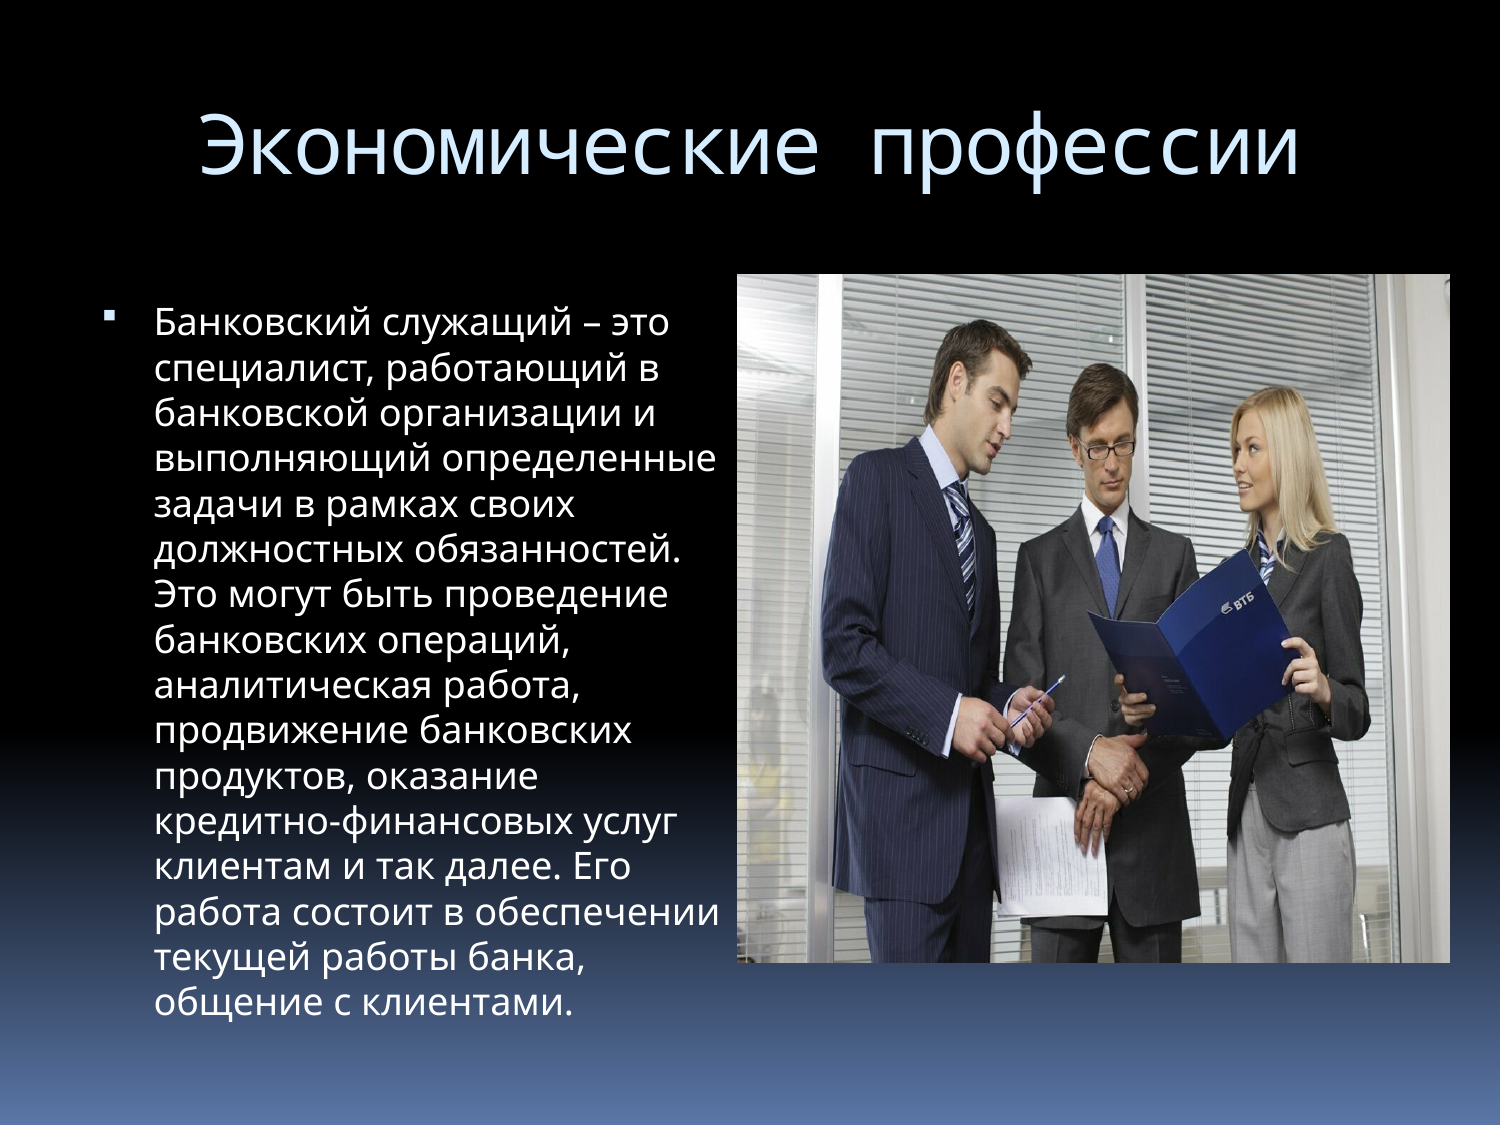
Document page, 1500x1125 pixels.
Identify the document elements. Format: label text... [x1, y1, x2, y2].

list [737, 274, 1451, 963]
list Банковский служащий – это специалист, работающий в банковской организации и выполняющий определенные задачи в рамках своих должностных обязанностей. Это могут быть проведение банковских операций, аналитическая работа, продвижение банковских продуктов, оказание кредитно-финансовых услуг клиентам и так далее. Его работа состоит в обеспечении текущей работы банка, общение с клиентами. [76, 290, 739, 1033]
title Экономические профессии [75, 83, 1425, 234]
